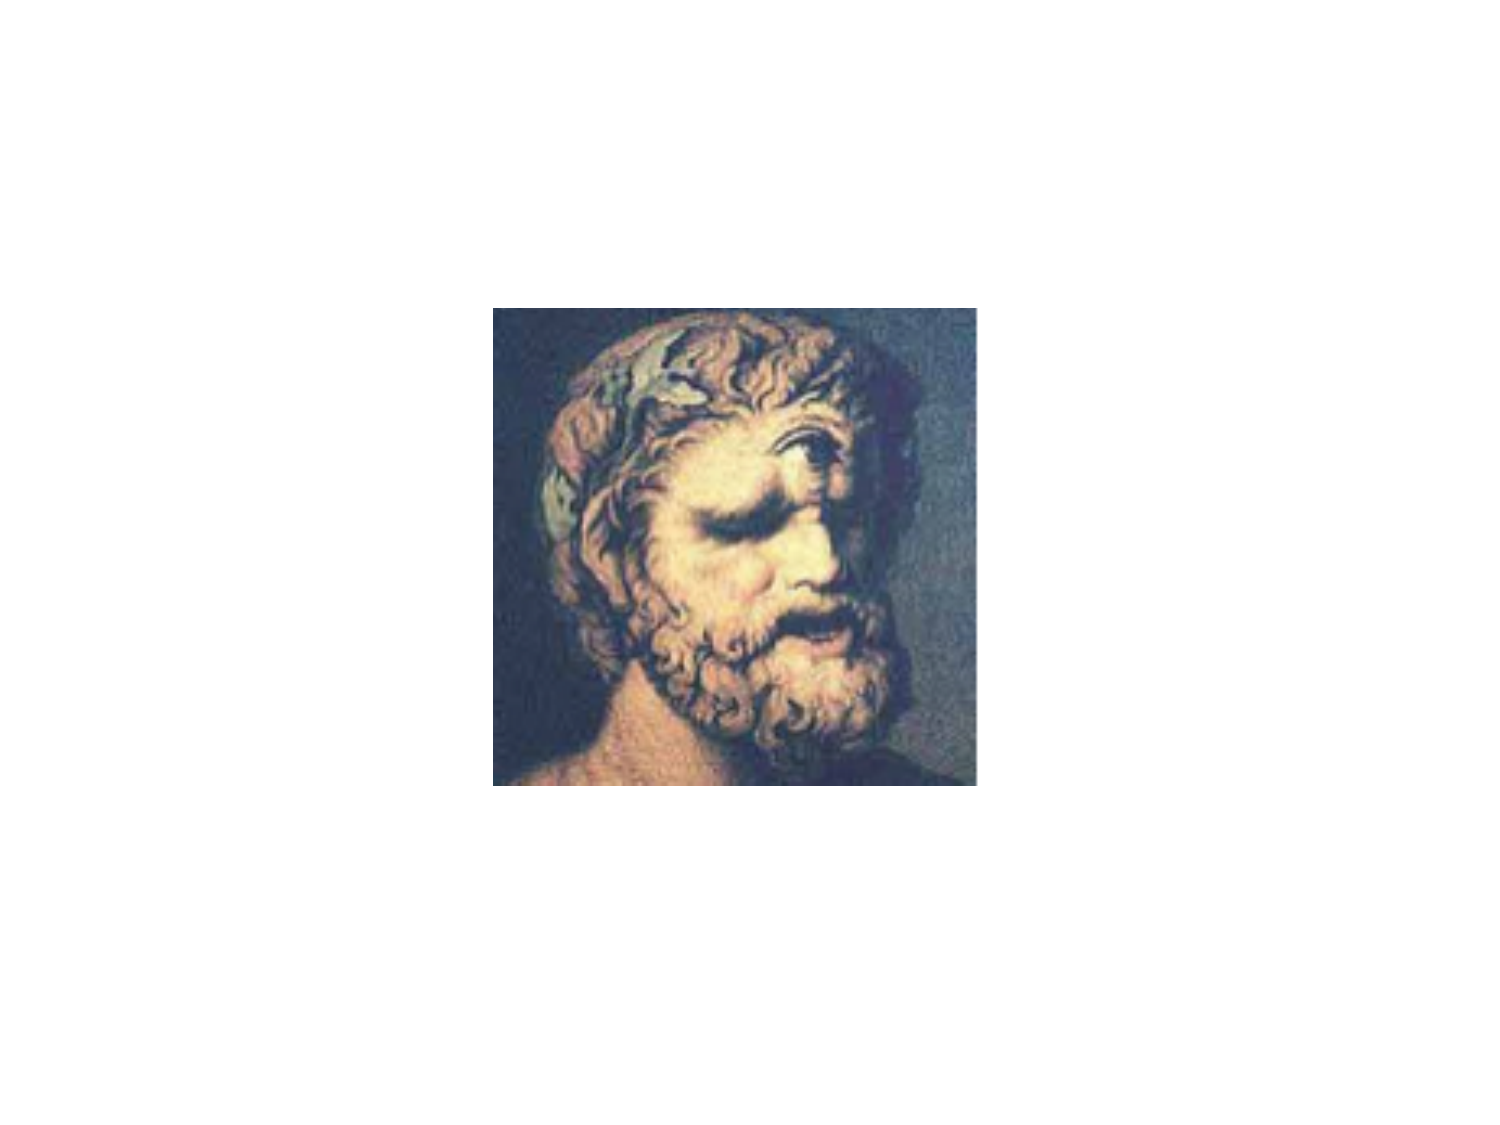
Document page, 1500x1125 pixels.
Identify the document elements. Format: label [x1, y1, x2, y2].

picture [492, 307, 981, 786]
